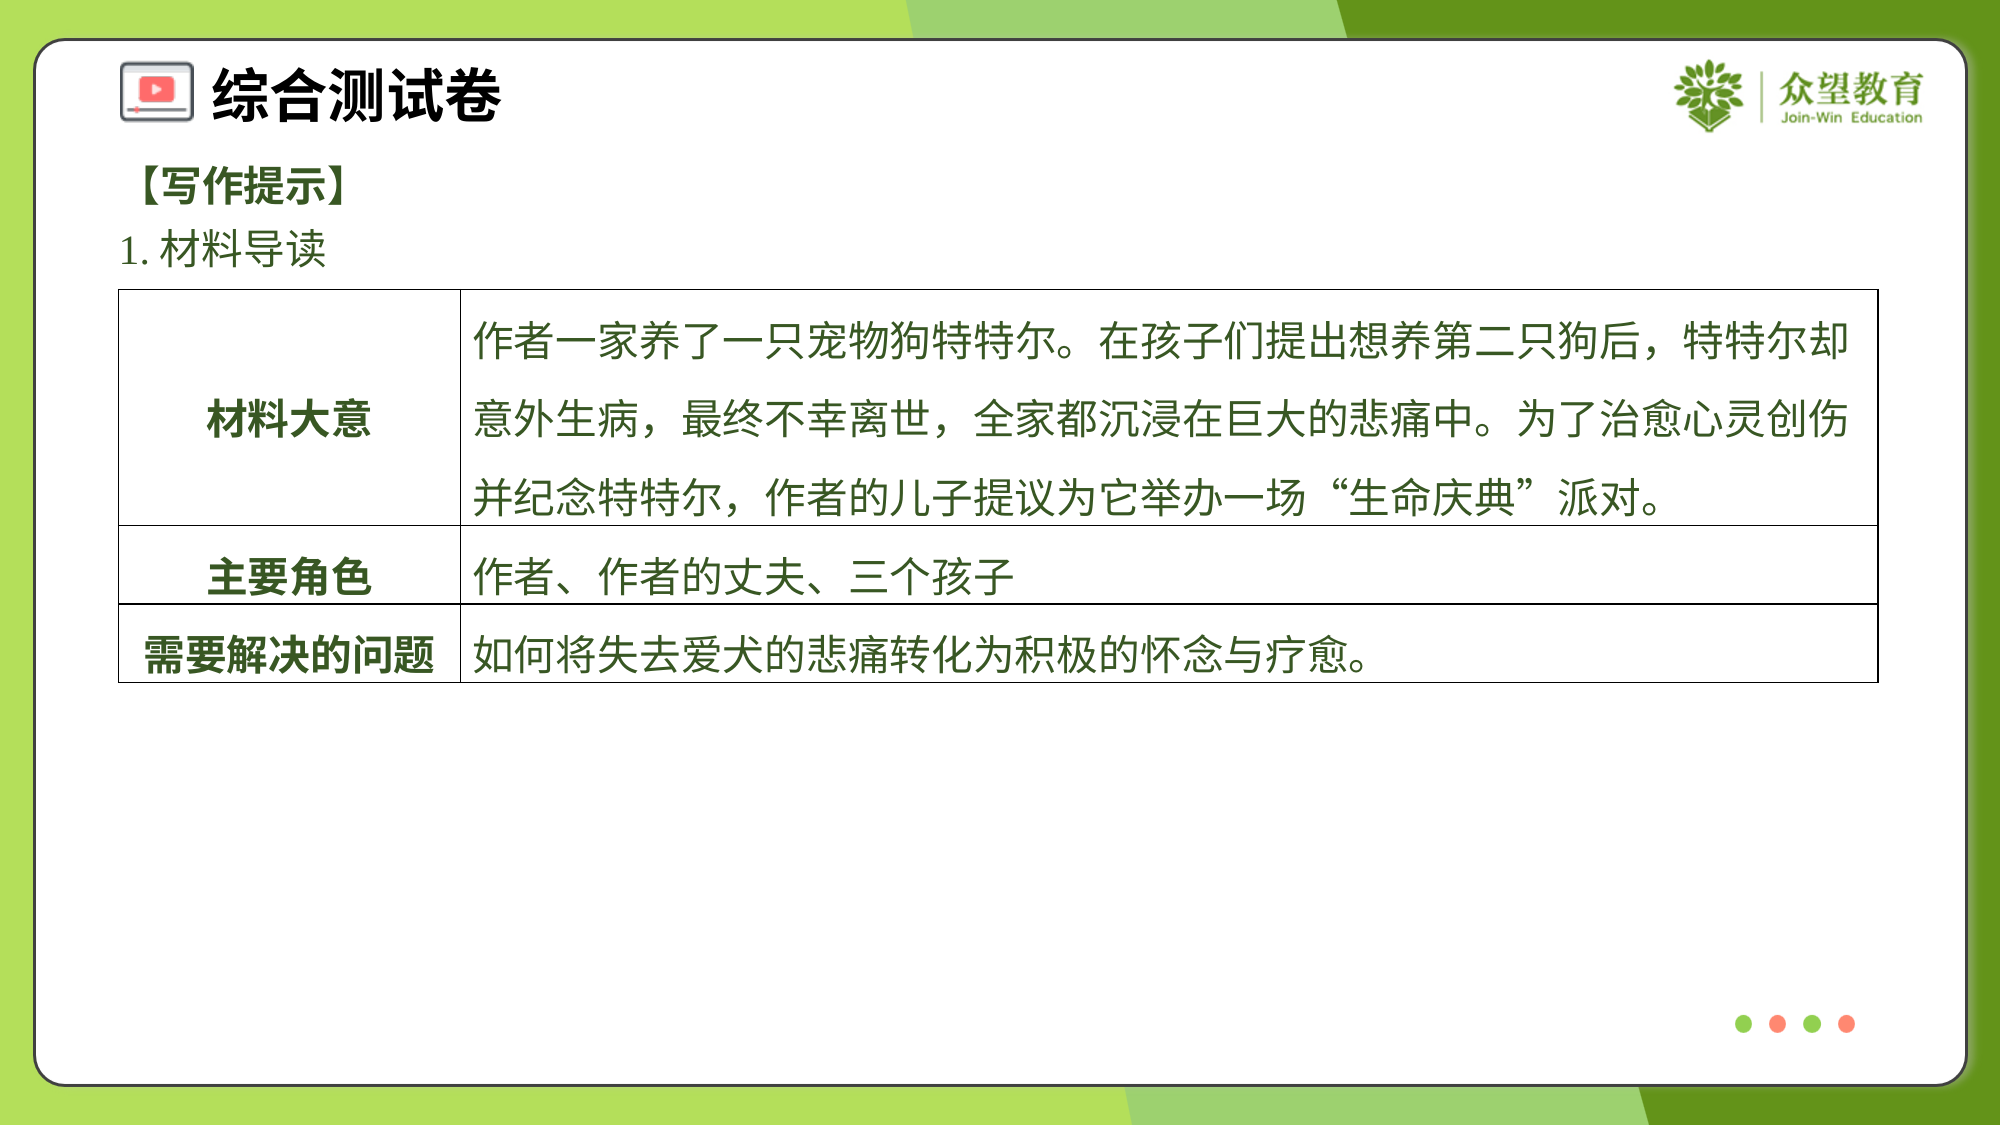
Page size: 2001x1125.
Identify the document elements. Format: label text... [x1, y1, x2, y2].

table_header 材料大意 [119, 290, 460, 525]
text_box 【写作提示】 1.材料导读 [118, 147, 1883, 268]
table_header 作者一家养了一只宠物狗特特尔。在孩子们提出想养第二只狗后，特特尔却意外生病，最终不幸离世，全家都沉浸在巨大的悲痛中。为了治愈心灵创伤并纪念特特尔，作者的儿子提议为它举办一场“生命庆典”派对。 [461, 290, 1877, 525]
table_cell 需要解决的问题 [119, 605, 460, 682]
table_cell 如何将失去爱犬的悲痛转化为积极的怀念与疗愈。 [461, 605, 1877, 682]
table_cell 主要角色 [119, 526, 460, 603]
table_cell 作者、作者的丈夫、三个孩子 [461, 526, 1877, 603]
picture [0, 0, 2000, 1125]
